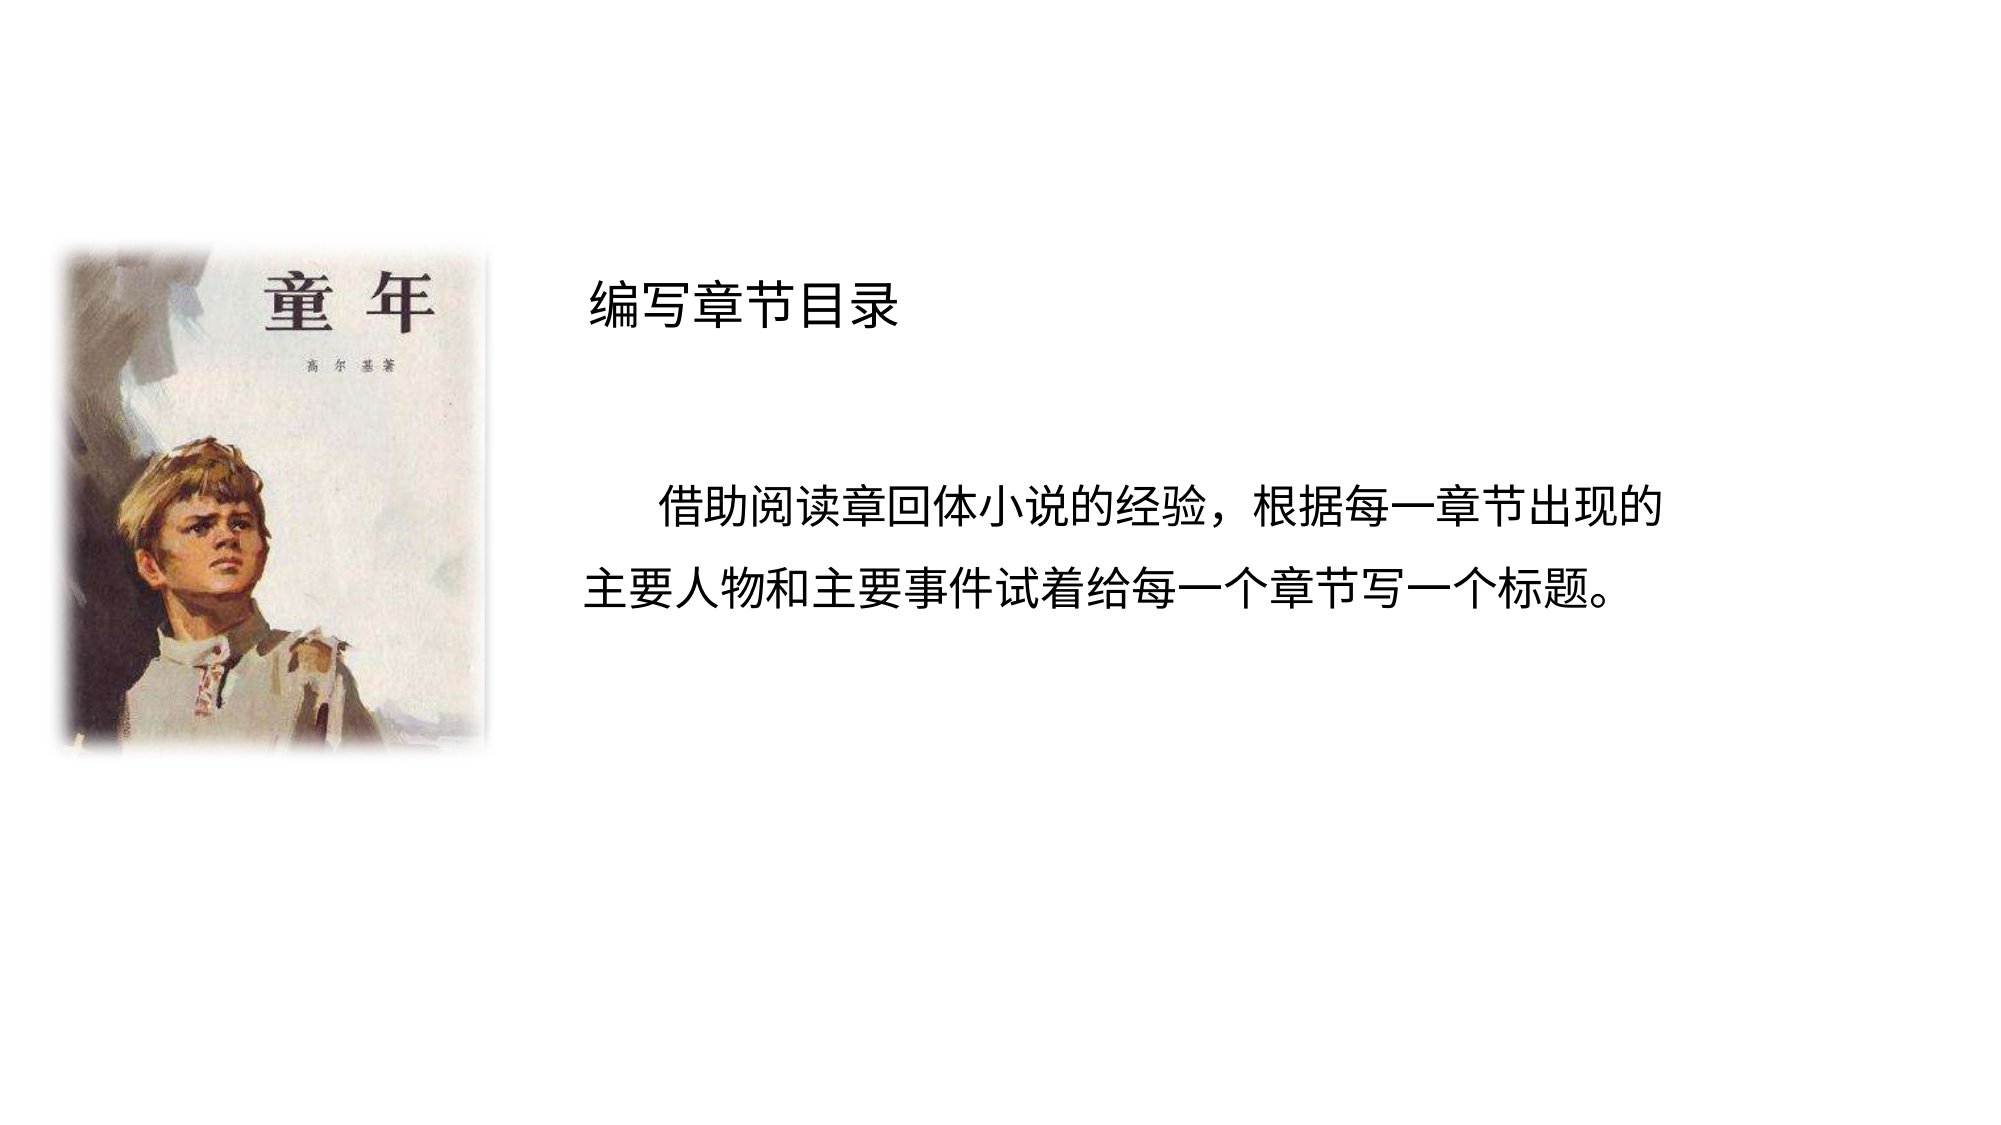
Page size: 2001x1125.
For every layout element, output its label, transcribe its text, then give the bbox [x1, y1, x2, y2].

text_box 借助阅读章回体小说的经验，根据每一章节出现的主要人物和主要事件试着给每一个章节写一个标题。 [568, 442, 1712, 623]
picture [47, 236, 495, 762]
text_box 编写章节目录 [573, 264, 916, 342]
